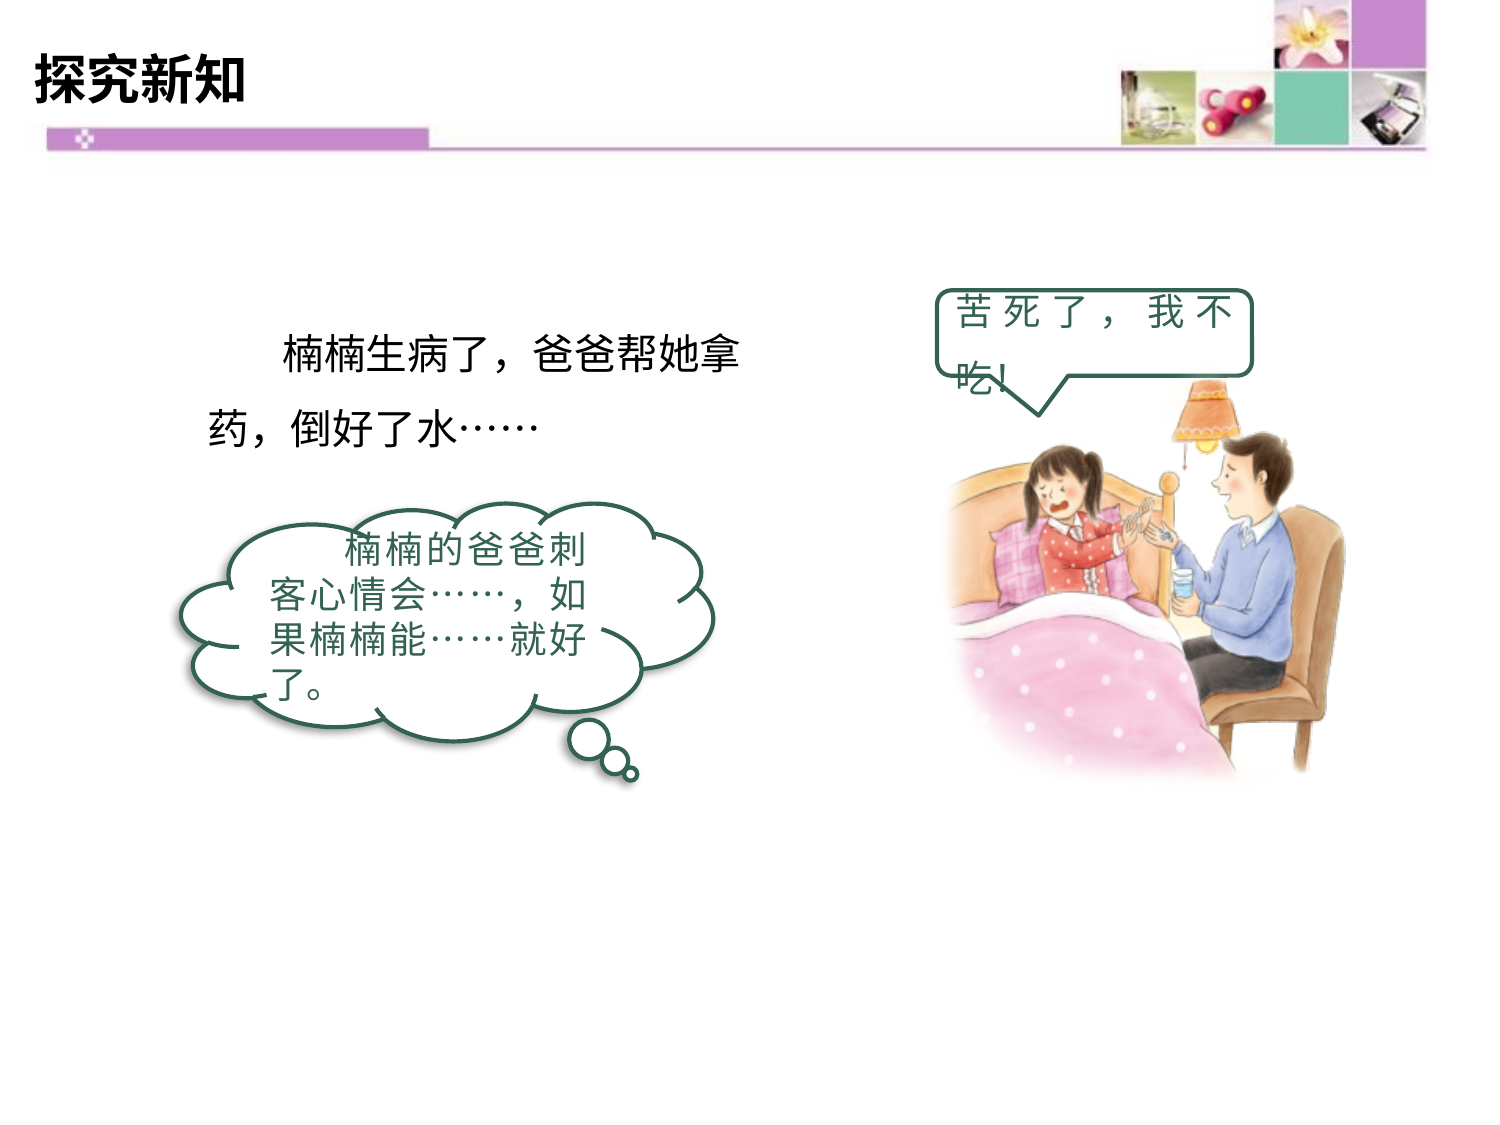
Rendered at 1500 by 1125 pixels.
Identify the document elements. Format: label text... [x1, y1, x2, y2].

text_box 楠楠的爸爸刺客心情会……，如果楠楠能……就好了。 [178, 501, 716, 744]
text_box 楠楠的爸爸刺客心情会……，如果楠楠能……就好了。 [567, 717, 640, 783]
text_box 苦死了，我不吃！ [934, 288, 1255, 362]
picture [0, 0, 1500, 1125]
text_box 楠楠生病了，爸爸帮她拿药，倒好了水…… [192, 295, 829, 460]
title 探究新知 [18, 38, 1483, 119]
